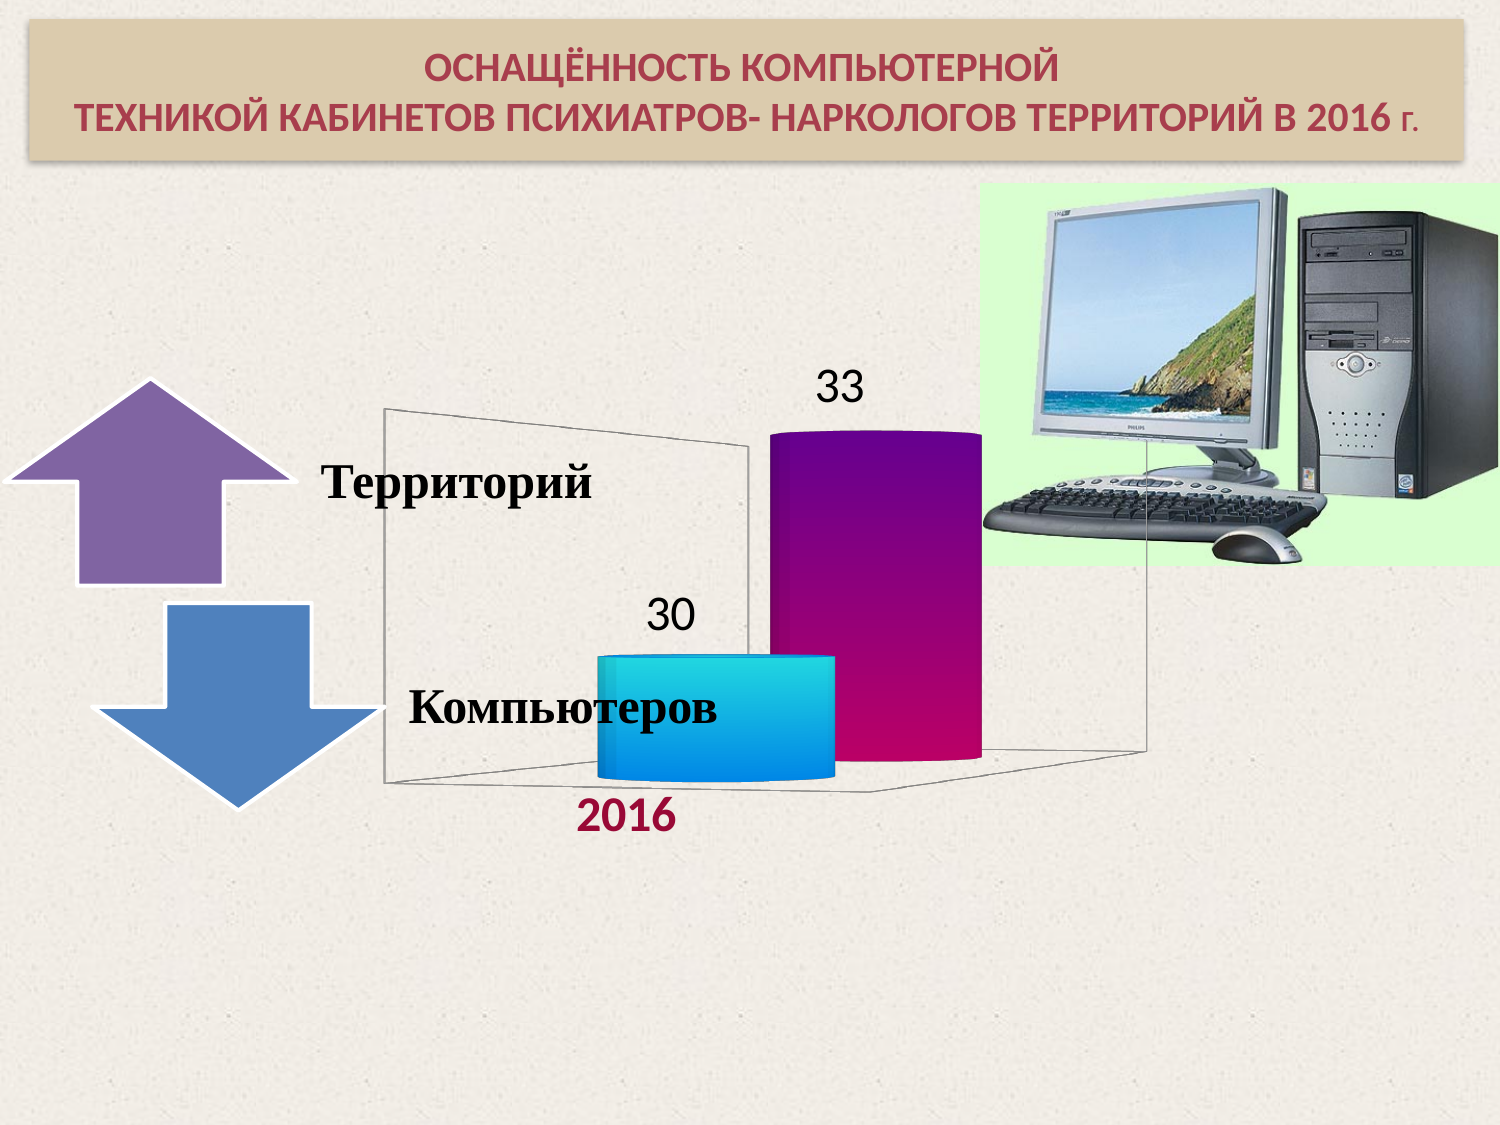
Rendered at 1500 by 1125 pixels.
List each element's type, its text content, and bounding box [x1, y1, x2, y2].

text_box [3, 377, 892, 811]
text_box Оснащённость компьютерной техникой КАБИНЕТОВ ПСИХИАТРОВ- НАРКОЛОГОВ ТЕРРИТОРИЙ В 2016 Г. [29, 19, 1464, 161]
chart [0, 163, 1500, 965]
